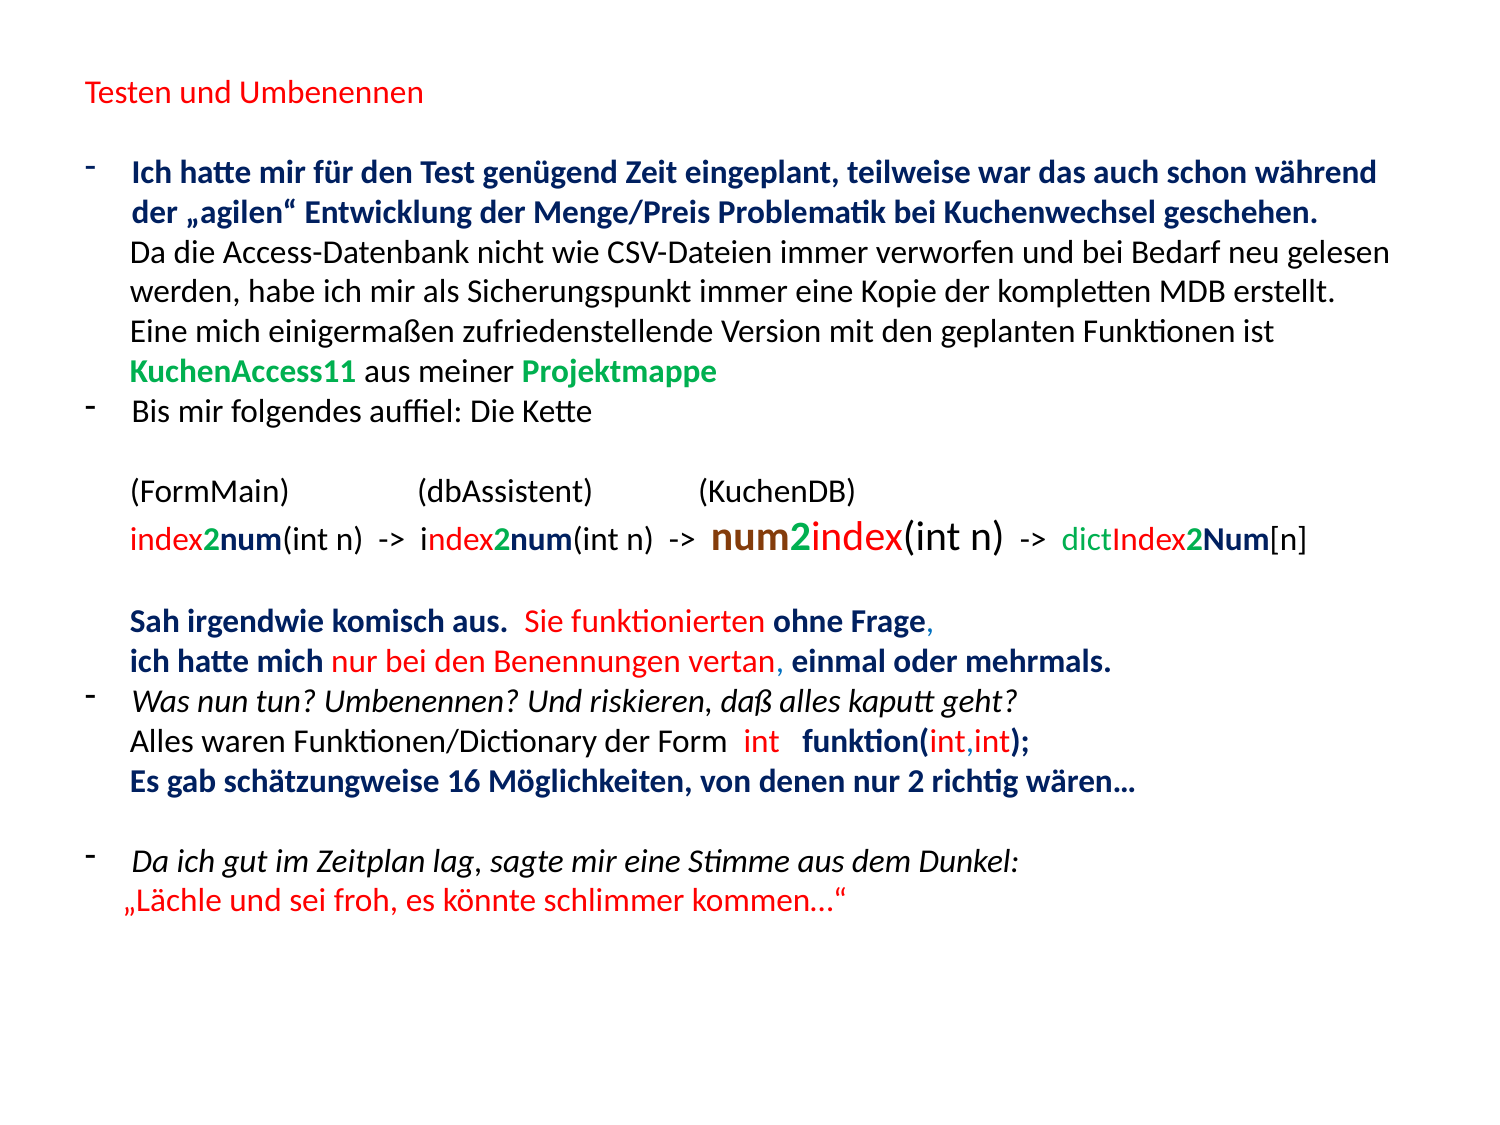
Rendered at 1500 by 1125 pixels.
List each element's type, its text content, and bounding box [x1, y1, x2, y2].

text_box Testen und Umbenennen Ich hatte mir für den Test genügend Zeit eingeplant, teilweise war das auch schon während der „agilen“ Entwicklung der Menge/Preis Problematik bei Kuchenwechsel geschehen. Da die Access-Datenbank nicht wie CSV-Dateien immer verworfen und bei Bedarf neu gelesen werden, habe ich mir als Sicherungspunkt immer eine Kopie der kompletten MDB erstellt. Eine mich einigermaßen zufriedenstellende Version mit den geplanten Funktionen ist KuchenAccess11 aus meiner Projektmappe Bis mir folgendes auffiel: Die Kette (FormMain) (dbAssistent) (KuchenDB) index2num(int n) -> index2num(int n) -> num2index(int n) -> dictIndex2Num[n] Sah irgendwie komisch aus. Sie funktionierten ohne Frage, ich hatte mich nur bei den Benennungen vertan, einmal oder mehrmals. Was nun tun? Umbenennen? Und riskieren, daß alles kaputt geht? Alles waren Funktionen/Dictionary der Form int funktion(int,int); Es gab schätzungweise 16 Möglichkeiten, von denen nur 2 richtig wären… Da ich gut im Zeitplan lag, sagte mir eine Stimme aus dem Dunkel: „Lächle und sei froh, es könnte schlimmer kommen…“ [70, 62, 1432, 926]
